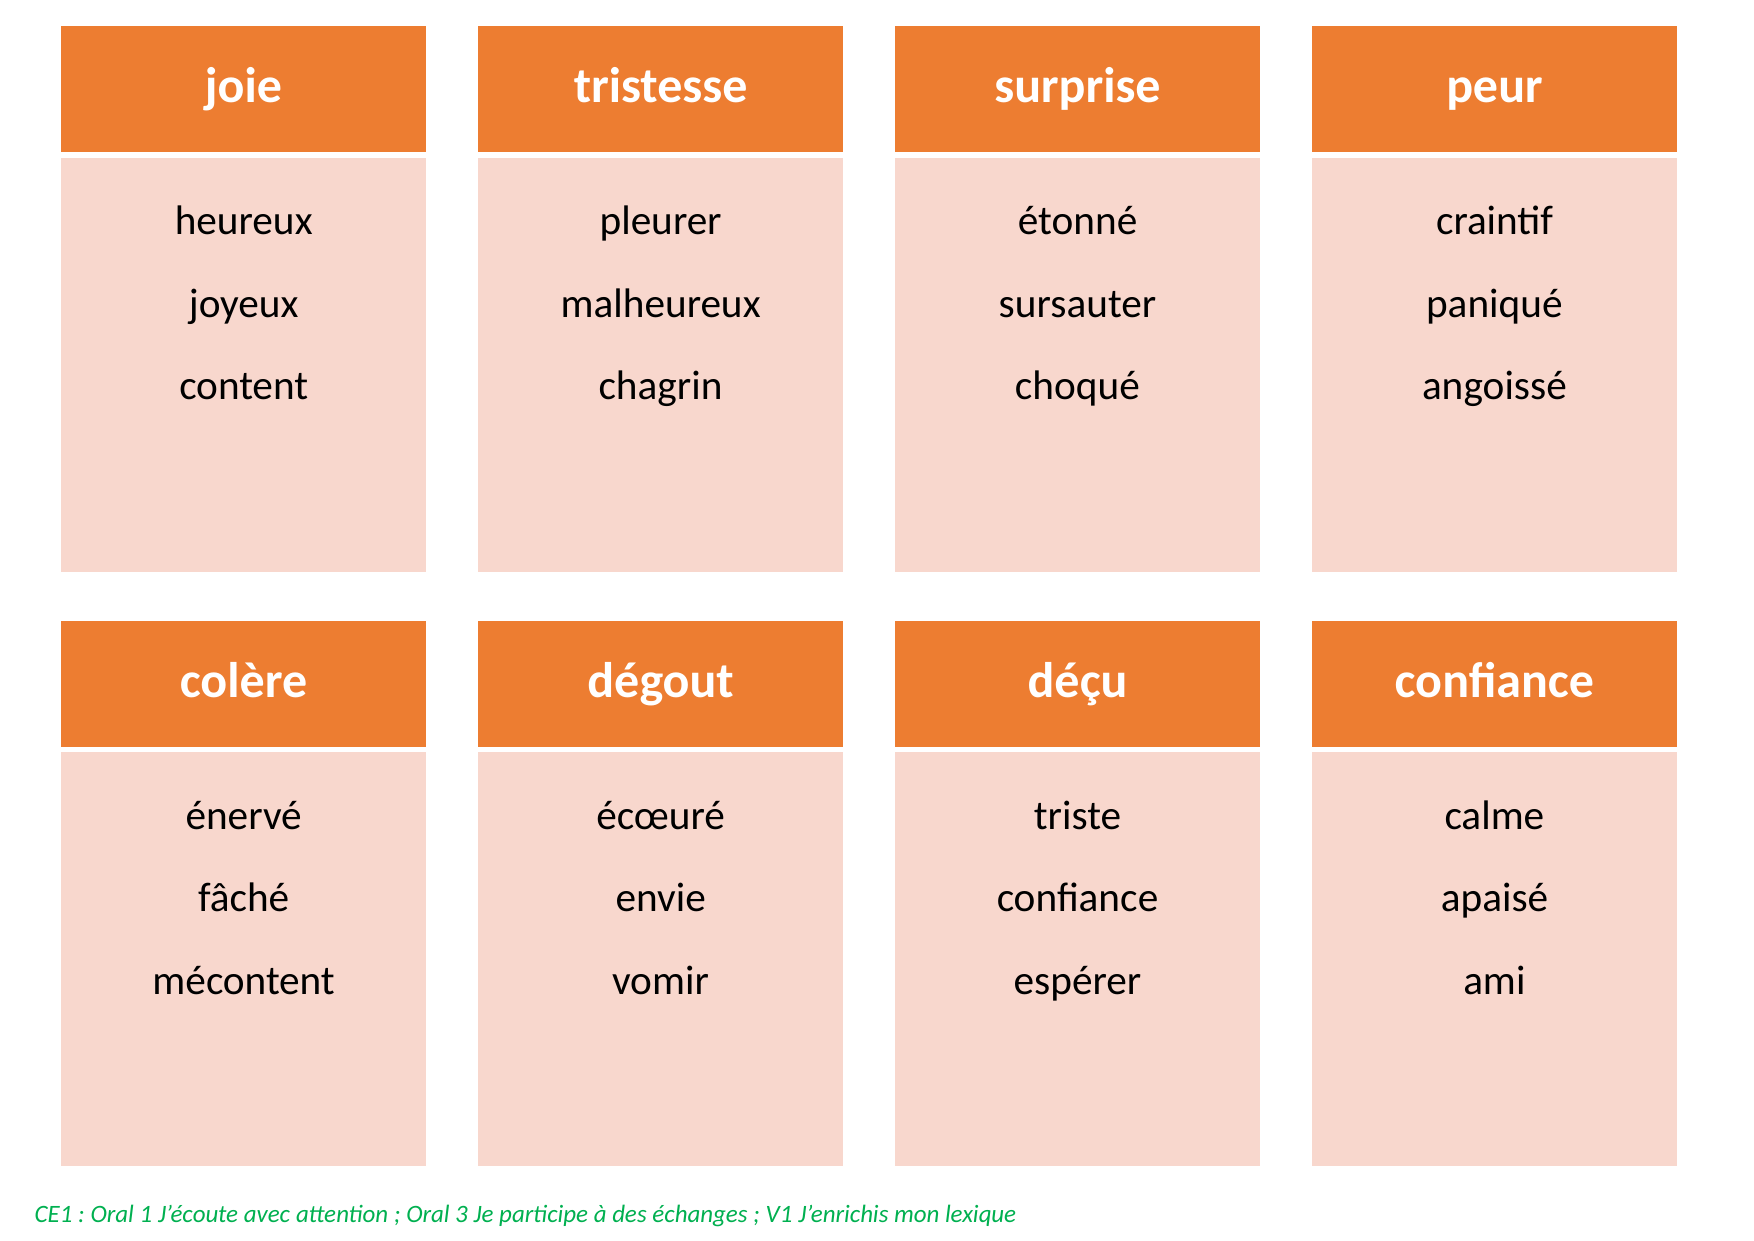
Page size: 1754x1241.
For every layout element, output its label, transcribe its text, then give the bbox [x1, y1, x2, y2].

table_cell heureux joyeux content [61, 158, 426, 572]
table_cell étonné sursauter choqué [895, 158, 1260, 572]
table_cell écœuré envie vomir [478, 752, 843, 1166]
table_header joie [61, 26, 426, 152]
table_header surprise [895, 26, 1260, 152]
table_header colère [61, 621, 426, 747]
table_header tristesse [478, 26, 843, 152]
table_cell énervé fâché mécontent [61, 752, 426, 1166]
table_cell calme apaisé ami [1312, 752, 1677, 1166]
table_header confiance [1312, 621, 1677, 747]
table_cell pleurer malheureux chagrin [478, 158, 843, 572]
text_box CE1 : Oral 1 J’écoute avec attention ; Oral 3 Je participe à des échanges ; V1 J’enrichis mon lexique [19, 1189, 1331, 1235]
table_header peur [1312, 26, 1677, 152]
table_cell triste confiance espérer [895, 752, 1260, 1166]
table_header déçu [895, 621, 1260, 747]
table_header dégout [478, 621, 843, 747]
table_cell craintif paniqué angoissé [1312, 158, 1677, 572]
